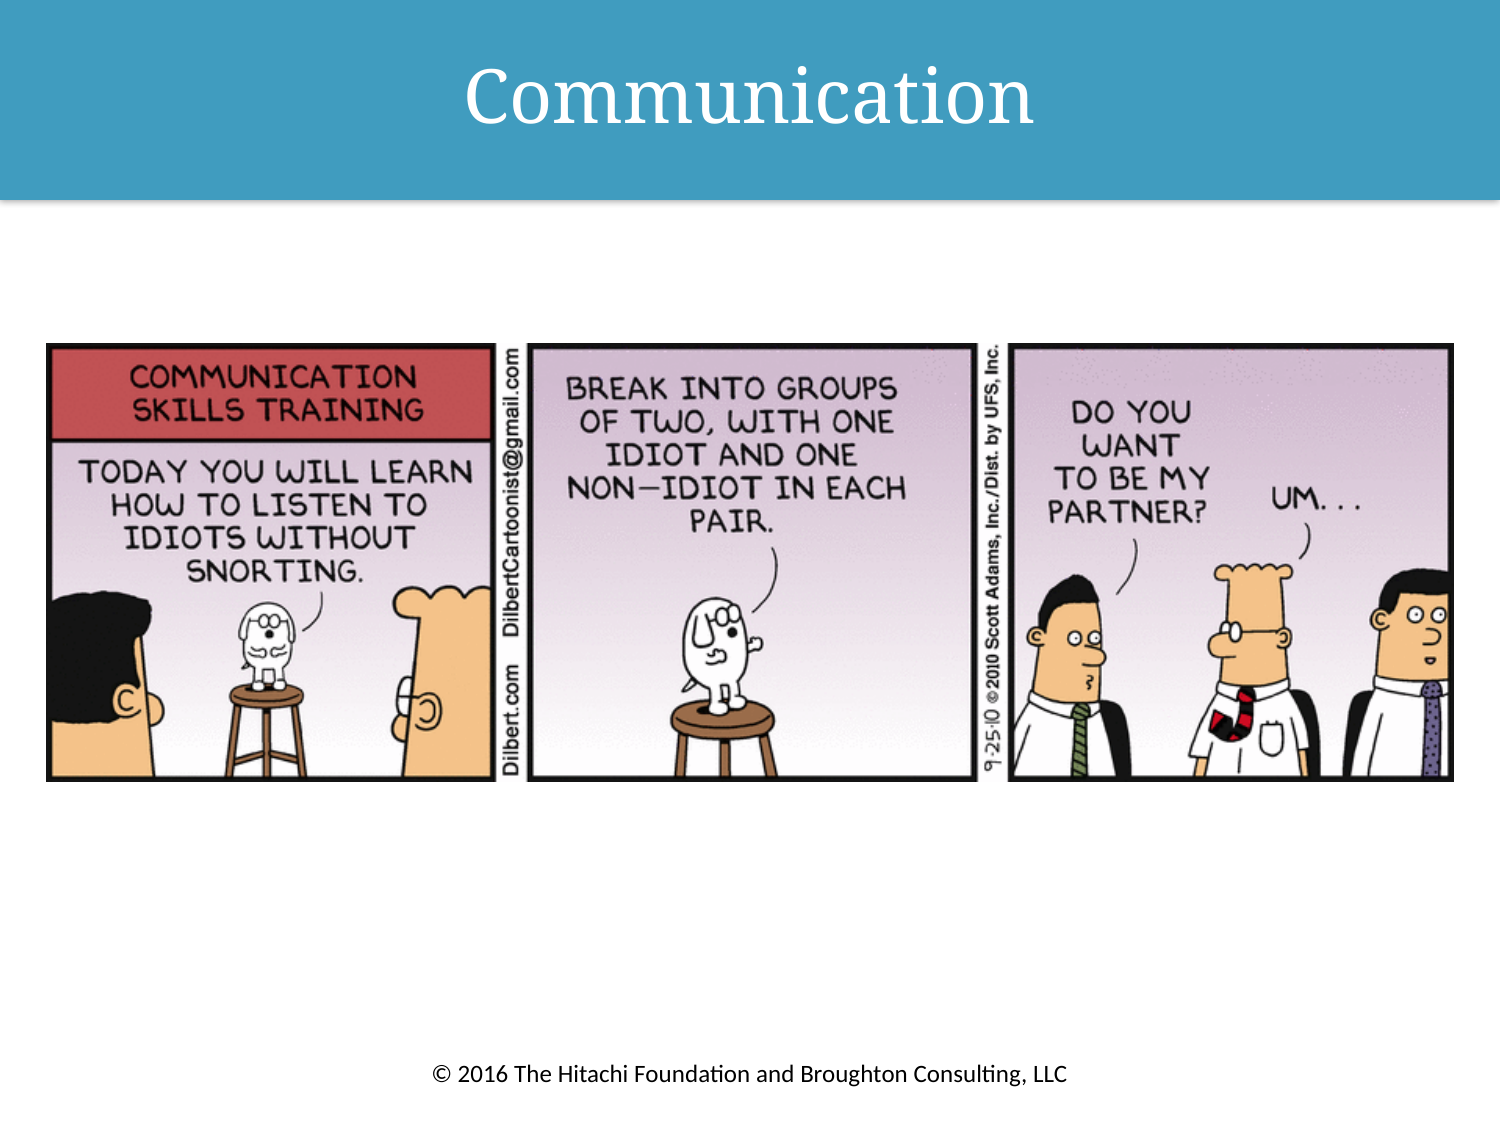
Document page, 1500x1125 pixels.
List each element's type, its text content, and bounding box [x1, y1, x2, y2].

title Communication [112, 24, 1388, 163]
picture [46, 343, 1454, 782]
